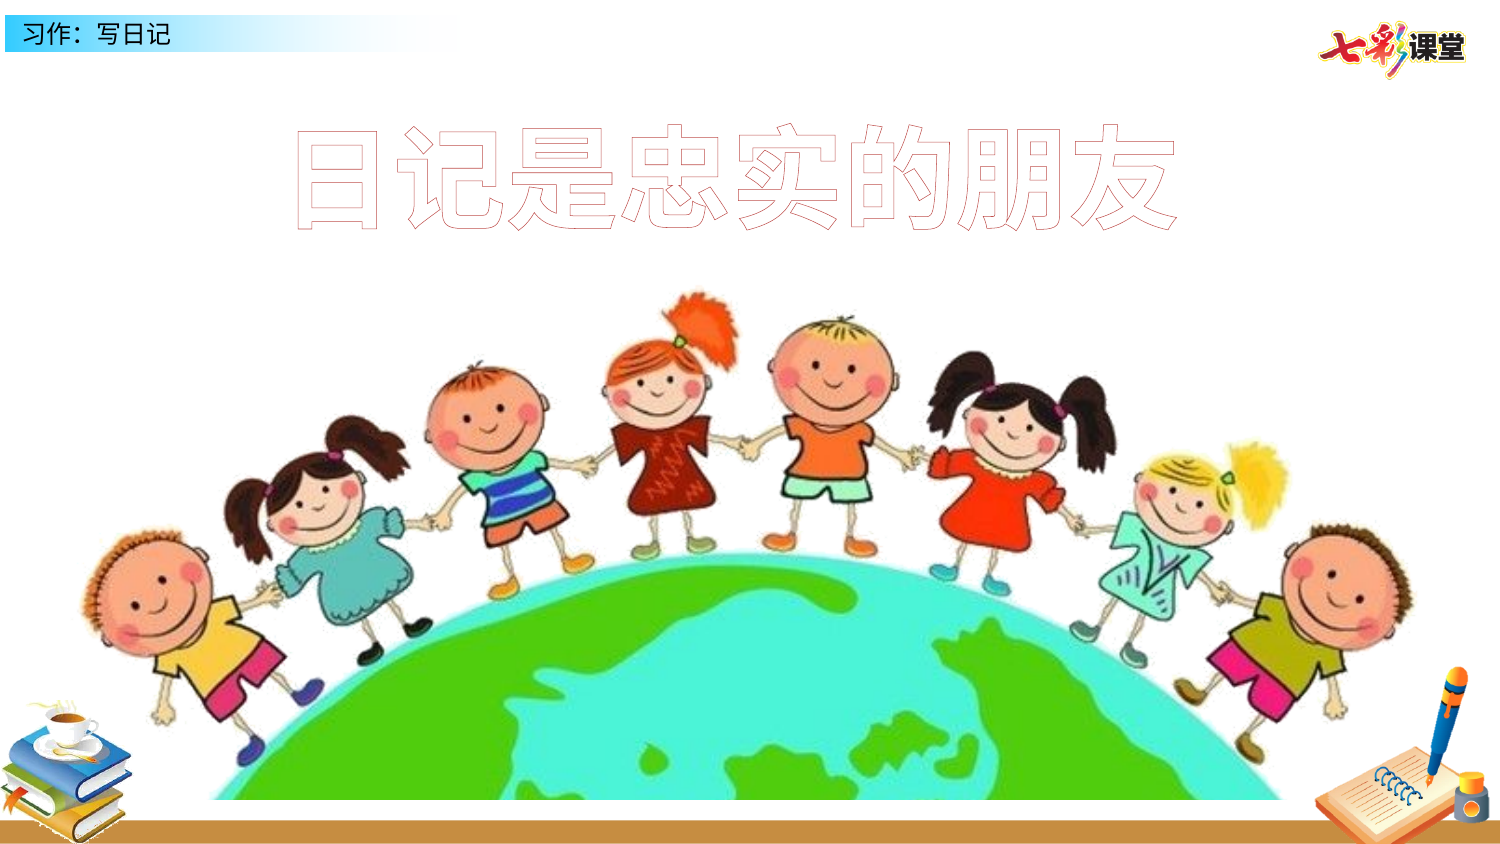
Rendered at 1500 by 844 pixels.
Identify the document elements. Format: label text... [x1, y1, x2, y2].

picture [1316, 20, 1468, 80]
text_box 日记是忠实的朋友 [269, 102, 1231, 234]
picture [0, 236, 1500, 844]
